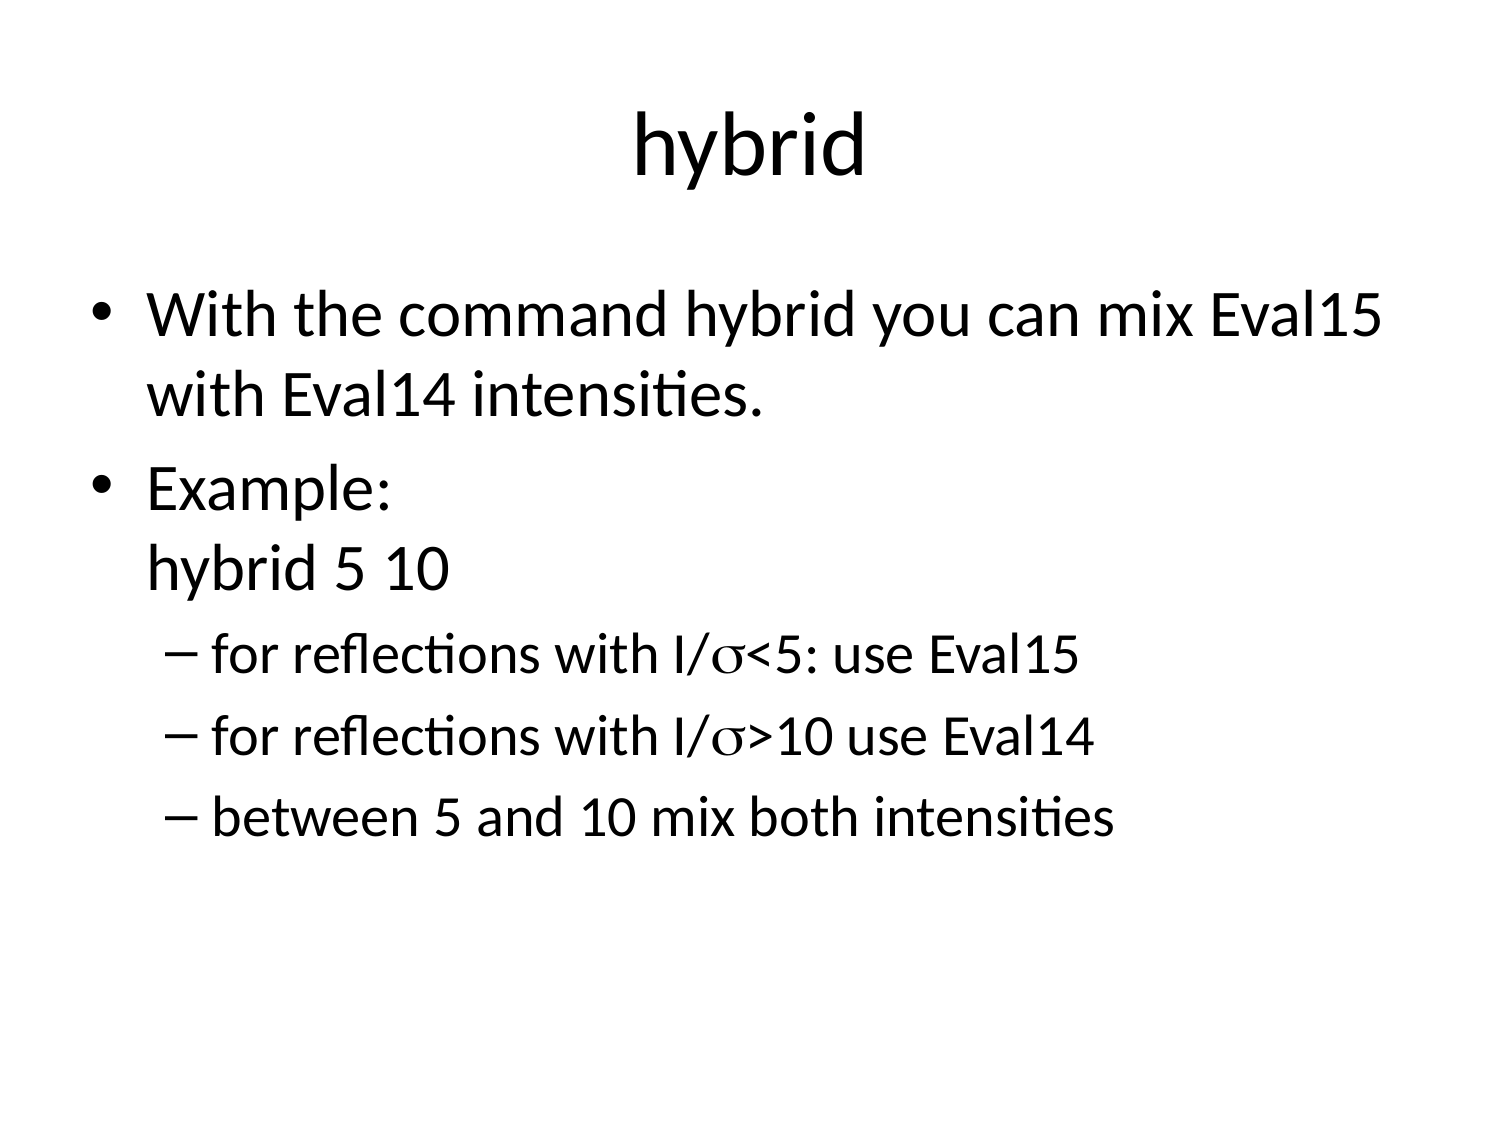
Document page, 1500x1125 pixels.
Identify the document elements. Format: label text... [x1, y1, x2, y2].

list With the command hybrid you can mix Eval15 with Eval14 intensities. Example: hybrid 5 10 for reflections with I/s<5: use Eval15 for reflections with I/s>10 use Eval14 between 5 and 10 mix both intensities [75, 262, 1425, 1005]
title hybrid [75, 45, 1425, 233]
